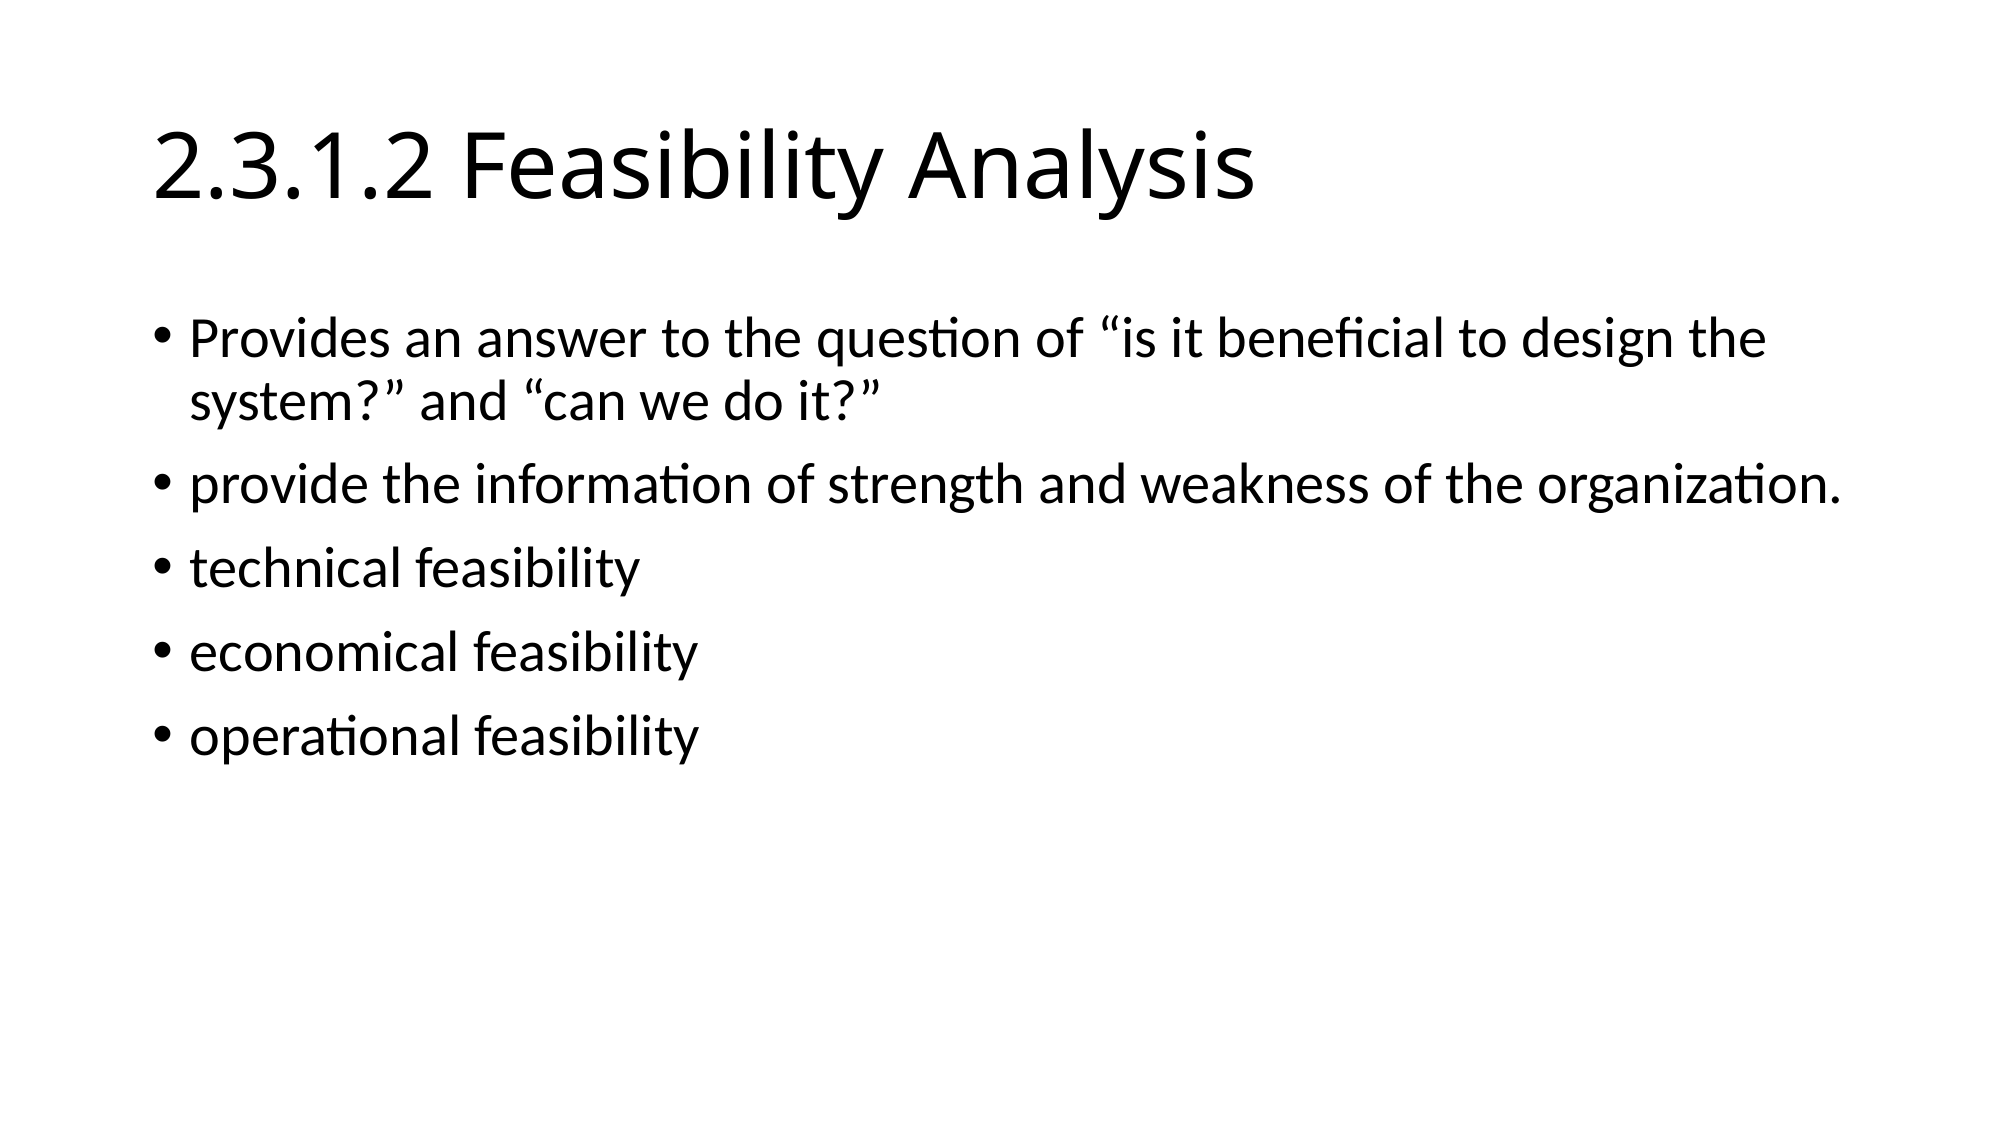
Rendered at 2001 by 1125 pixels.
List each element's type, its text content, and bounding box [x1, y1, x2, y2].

list Provides an answer to the question of “is it beneficial to design the system?” and “can we do it?” provide the information of strength and weakness of the organization. technical feasibility economical feasibility operational feasibility [137, 299, 1863, 1014]
title 2.3.1.2 Feasibility Analysis [137, 59, 1863, 278]
